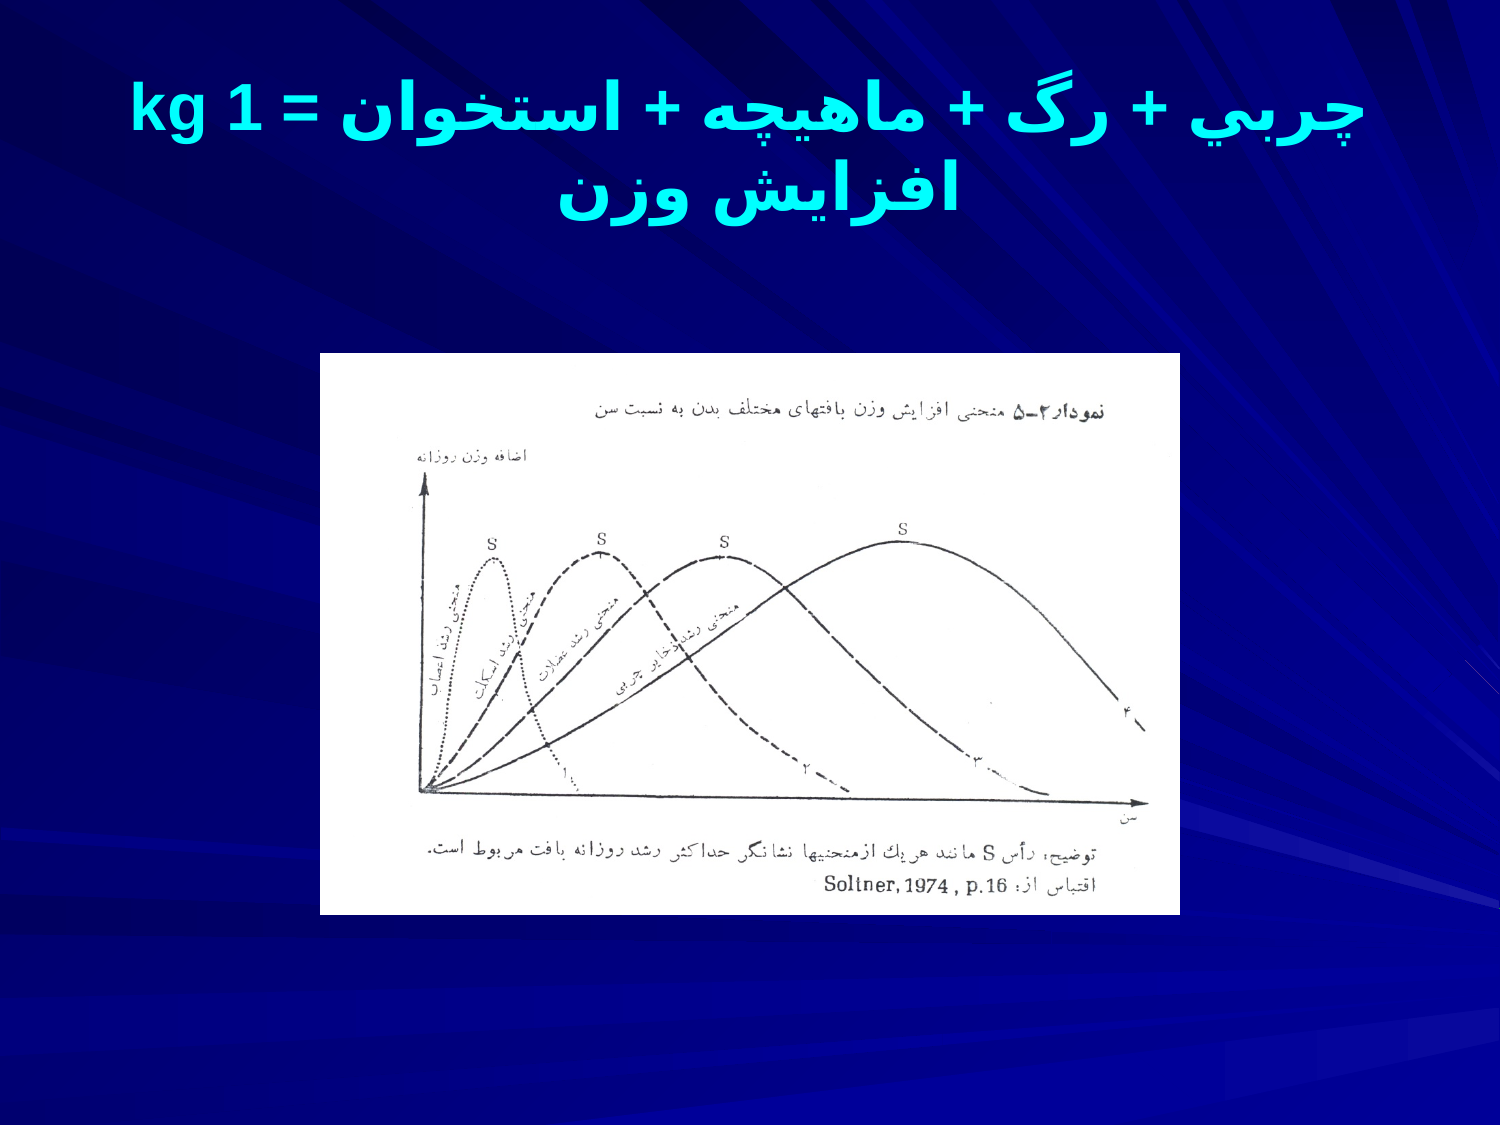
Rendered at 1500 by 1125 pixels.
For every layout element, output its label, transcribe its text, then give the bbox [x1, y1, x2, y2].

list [319, 353, 1180, 916]
title چربي + رگ + ماهيچه + استخوان = kg 1 افزايش وزن [74, 49, 1426, 238]
